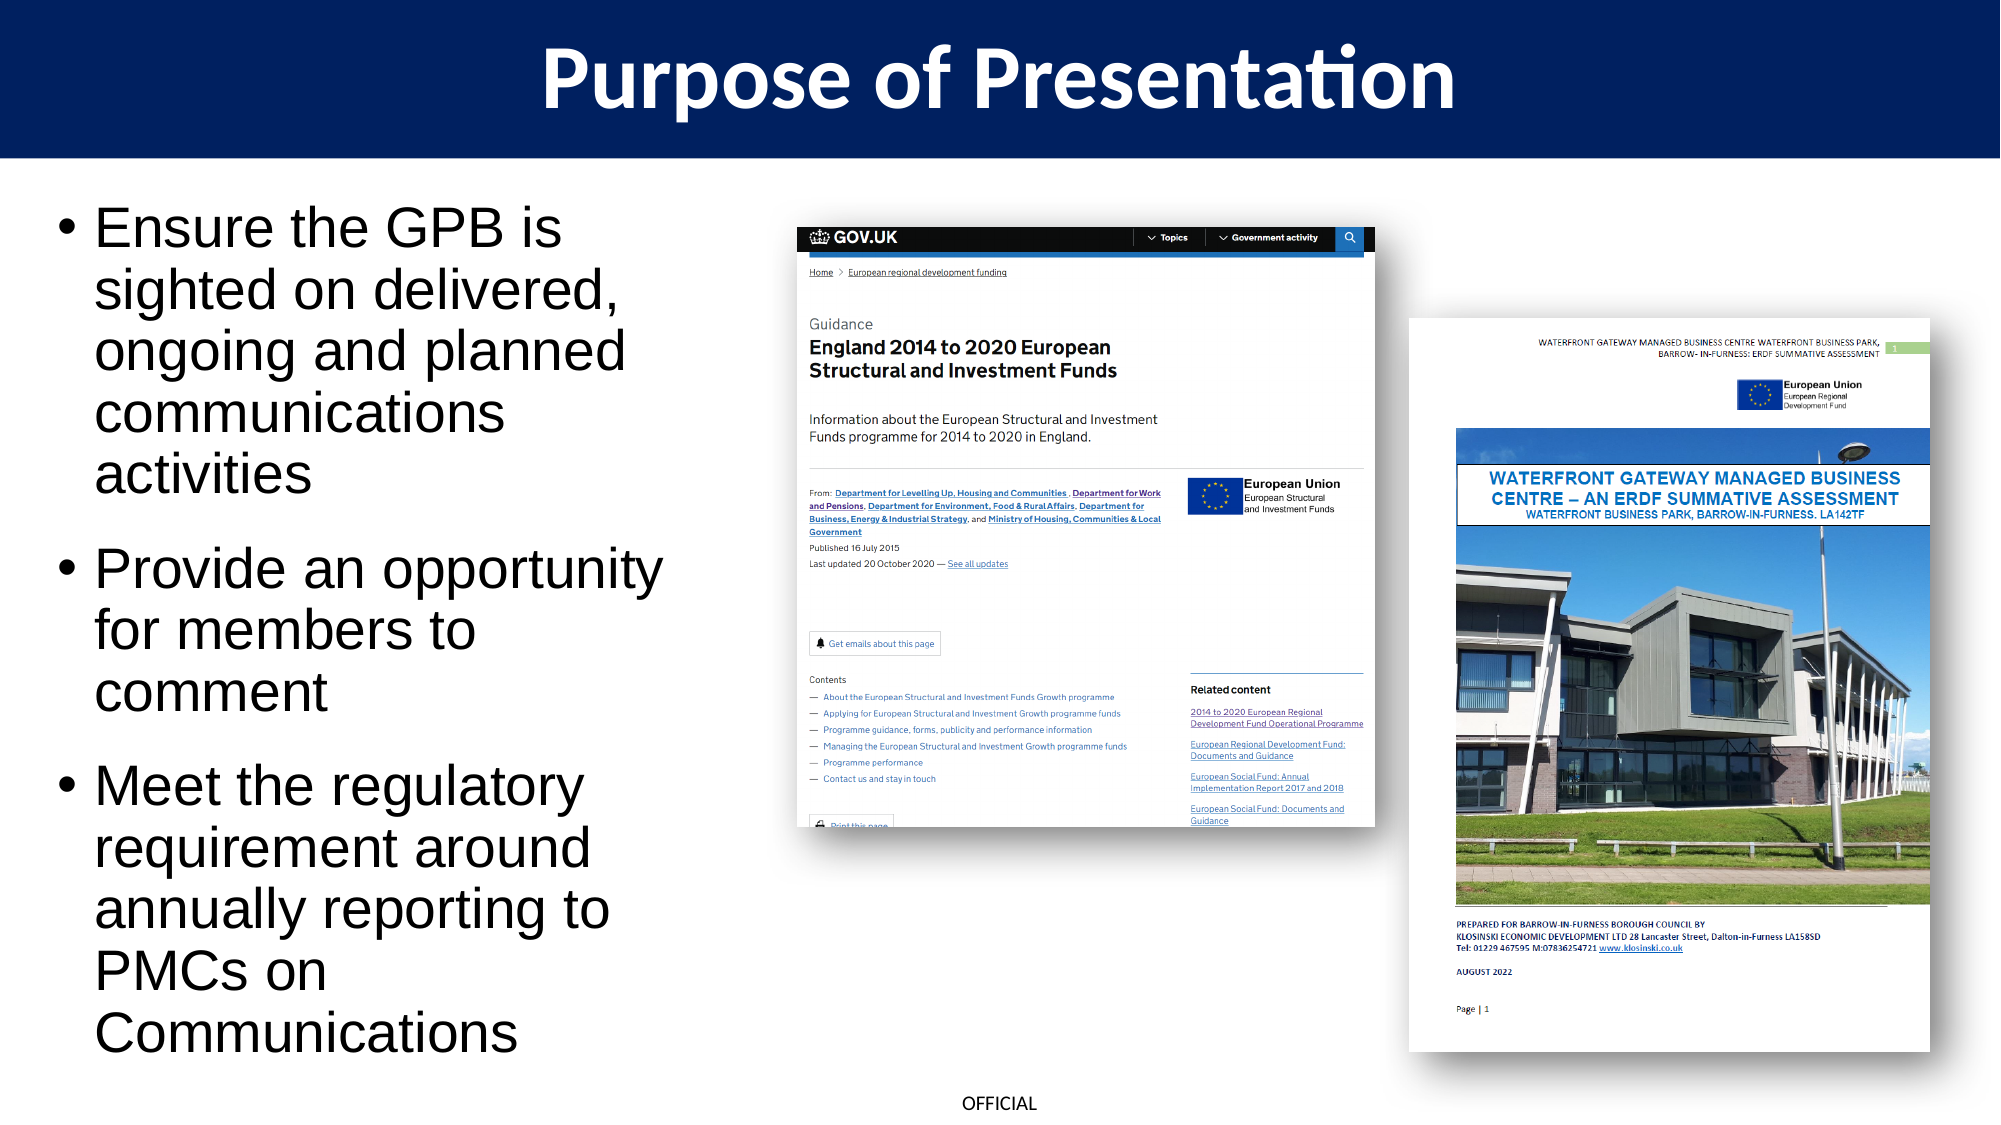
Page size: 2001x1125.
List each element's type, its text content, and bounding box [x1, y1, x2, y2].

list Ensure the GPB is sighted on delivered, ongoing and planned communications activities Provide an opportunity for members to comment Meet the regulatory requirement around annually reporting to PMCs on Communications [42, 190, 738, 1078]
title Purpose of presentation [56, 159, 1949, 166]
picture [797, 227, 1375, 827]
picture [1409, 318, 1930, 1052]
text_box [0, 0, 2000, 159]
